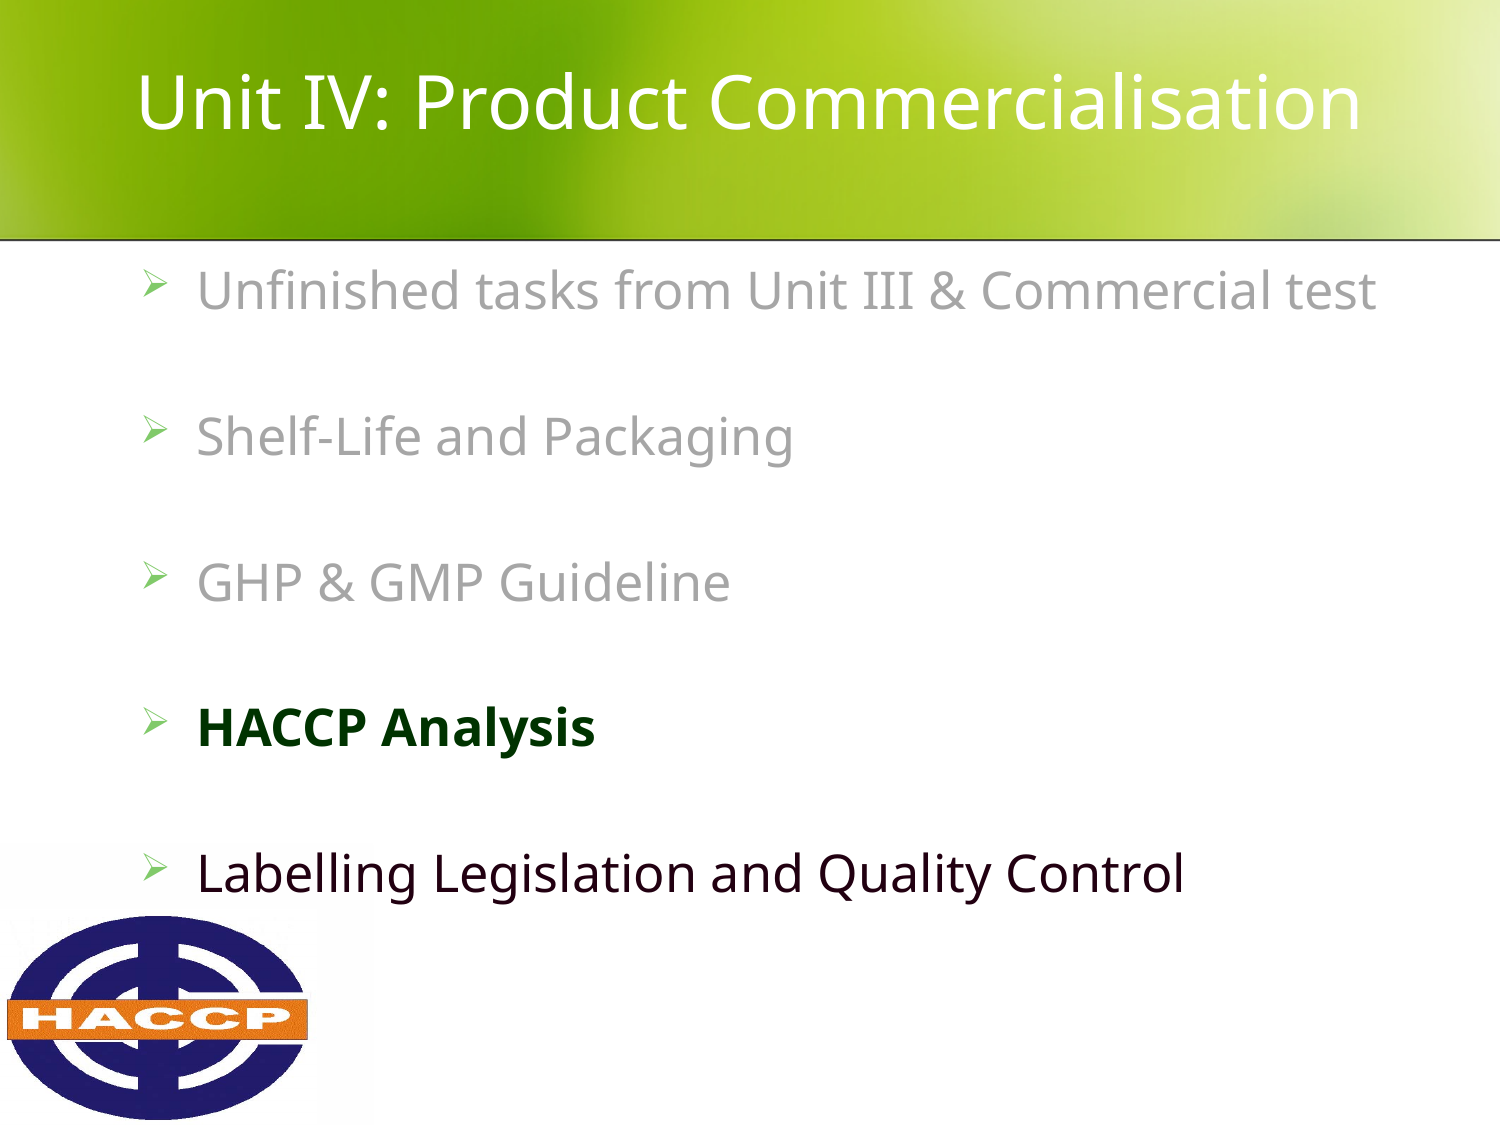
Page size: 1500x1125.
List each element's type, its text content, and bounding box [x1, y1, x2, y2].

list Unfinished tasks from Unit III & Commercial test Shelf-Life and Packaging GHP & GMP Guideline HACCP Analysis Labelling Legislation and Quality Control [124, 249, 1500, 962]
picture [0, 0, 1500, 1125]
title Unit IV: Product Commercialisation [62, 24, 1438, 176]
